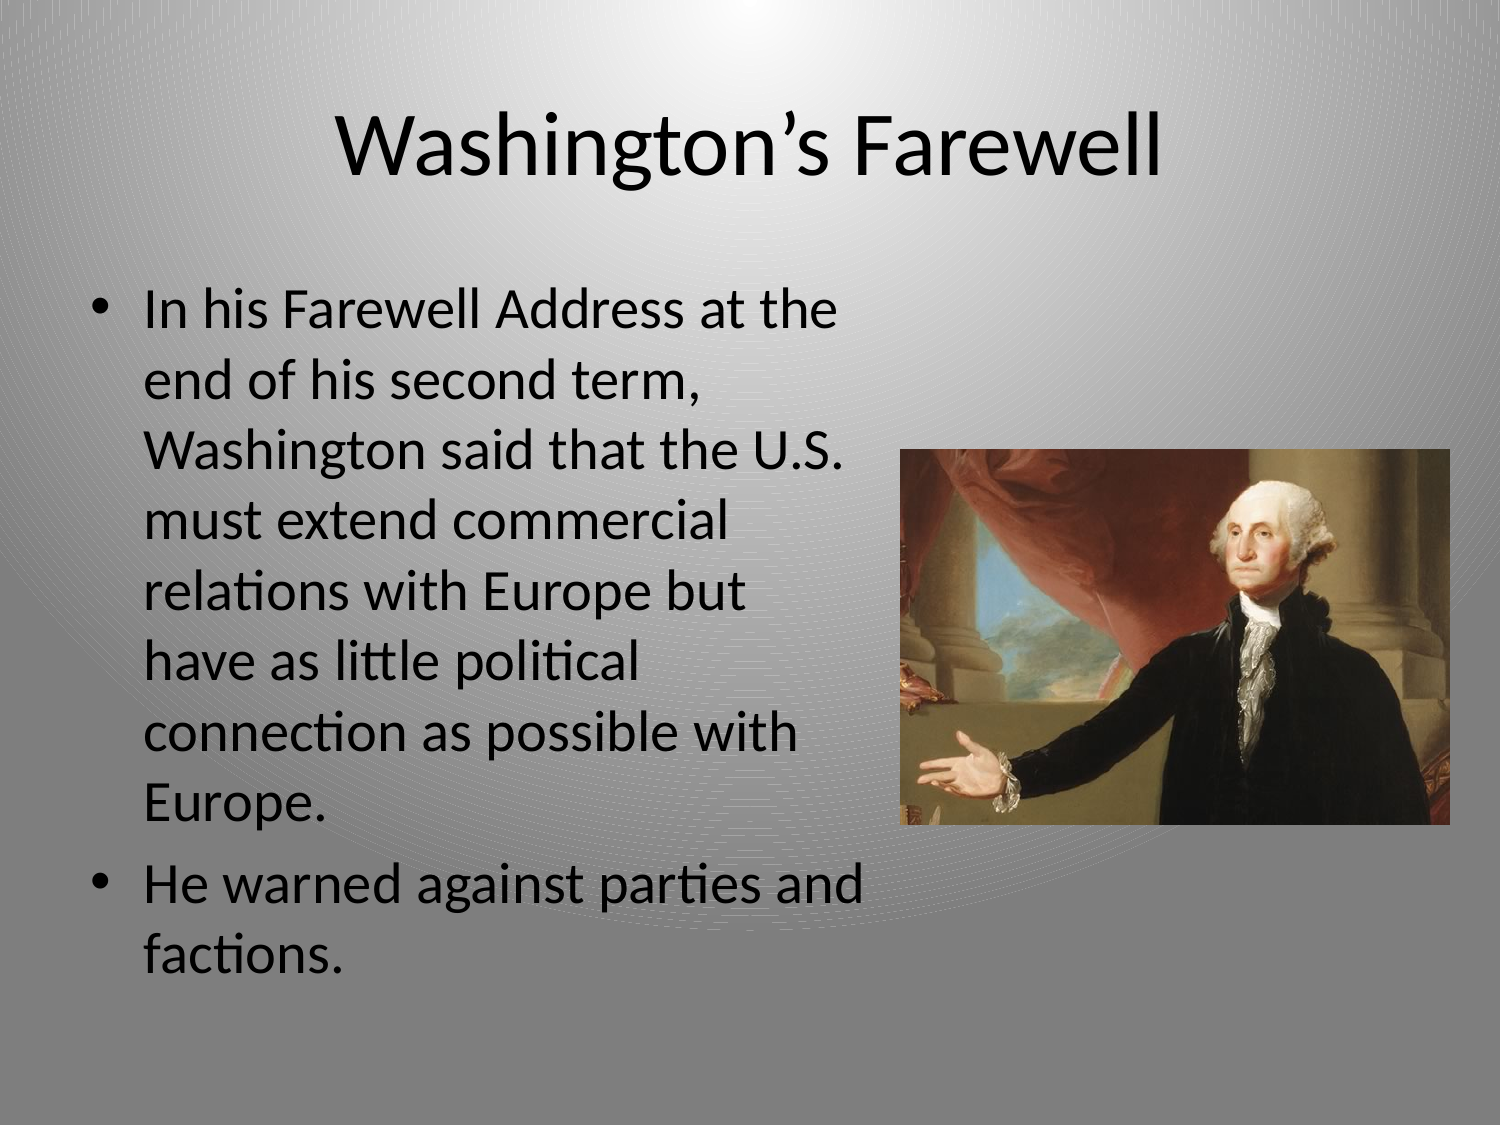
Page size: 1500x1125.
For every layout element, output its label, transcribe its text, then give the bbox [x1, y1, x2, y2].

picture [899, 449, 1451, 825]
list In his Farewell Address at the end of his second term, Washington said that the U.S. must extend commercial relations with Europe but have as little political connection as possible with Europe. He warned against parties and factions. [75, 262, 888, 1000]
title Washington’s Farewell [75, 45, 1425, 233]
